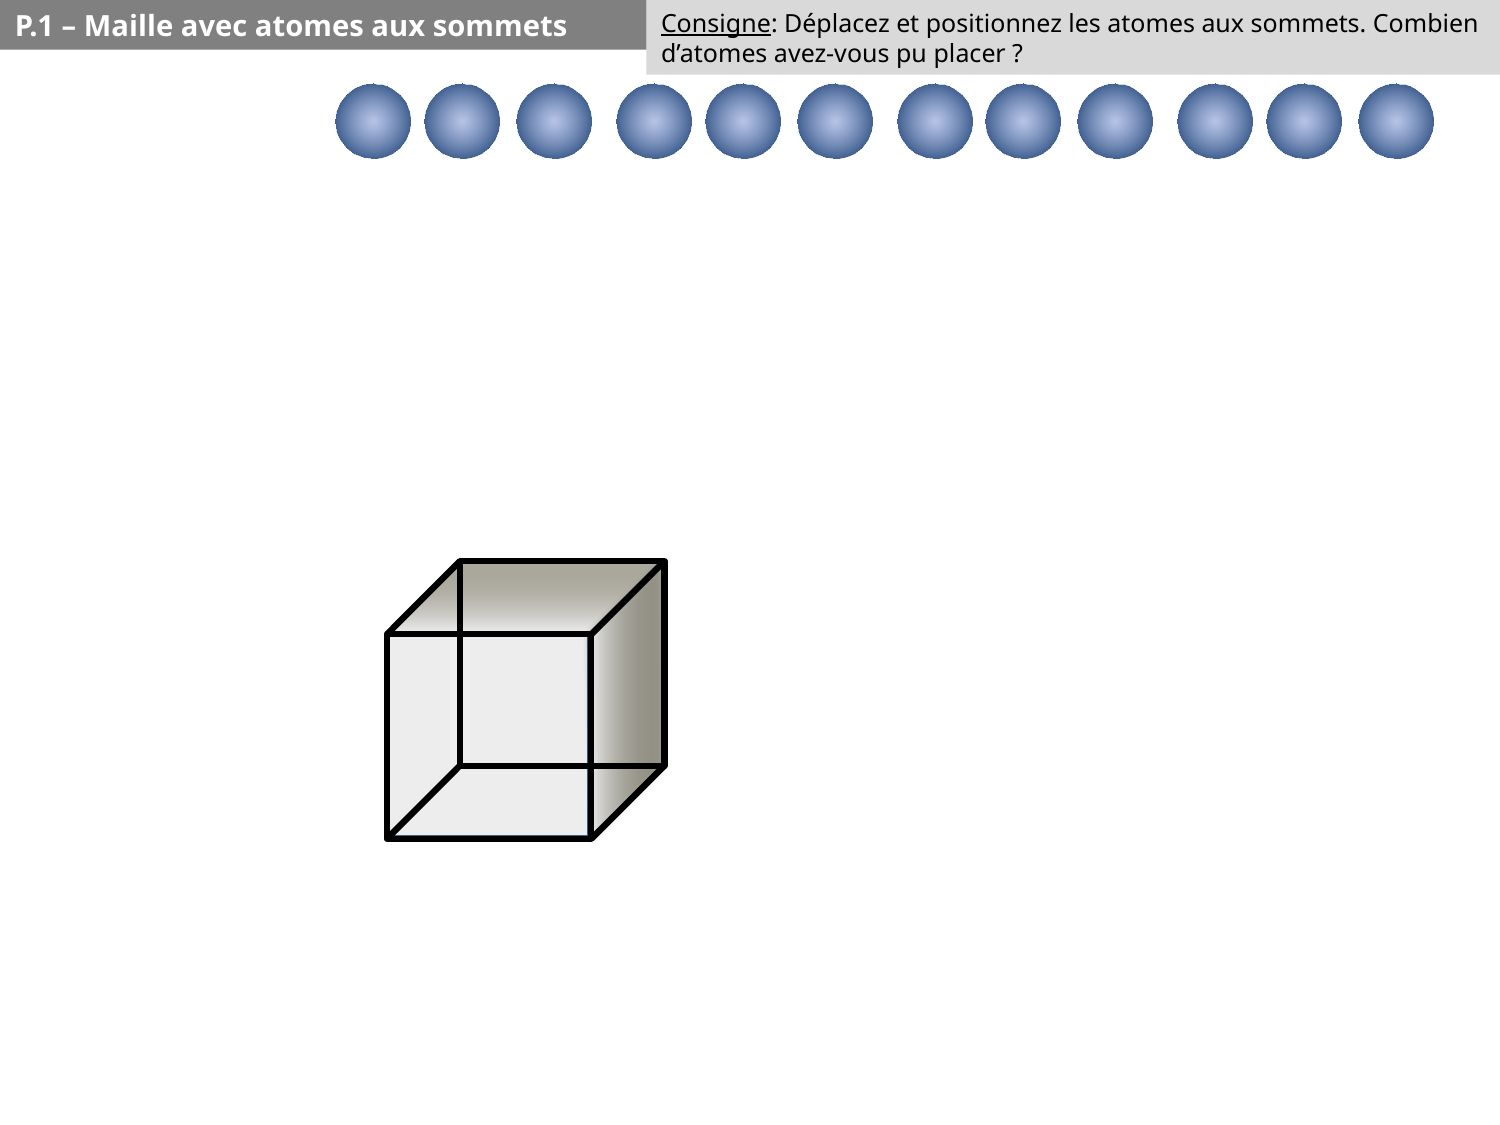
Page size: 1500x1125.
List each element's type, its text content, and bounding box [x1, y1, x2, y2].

text_box [1356, 81, 1436, 162]
text_box [1175, 81, 1255, 162]
text_box [983, 81, 1063, 162]
text_box Consigne: Déplacez et positionnez les atomes aux sommets. Combien d’atomes avez-vous pu placer ? [646, 0, 1500, 75]
text_box [794, 81, 875, 162]
text_box [333, 81, 413, 162]
text_box [422, 81, 502, 162]
text_box P.1 – Maille avec atomes aux sommets [0, 0, 647, 50]
text_box [614, 81, 694, 162]
text_box [894, 81, 975, 162]
text_box [514, 81, 594, 162]
text_box [1075, 81, 1155, 162]
text_box [702, 81, 783, 162]
text_box [1264, 81, 1344, 162]
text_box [386, 560, 665, 839]
